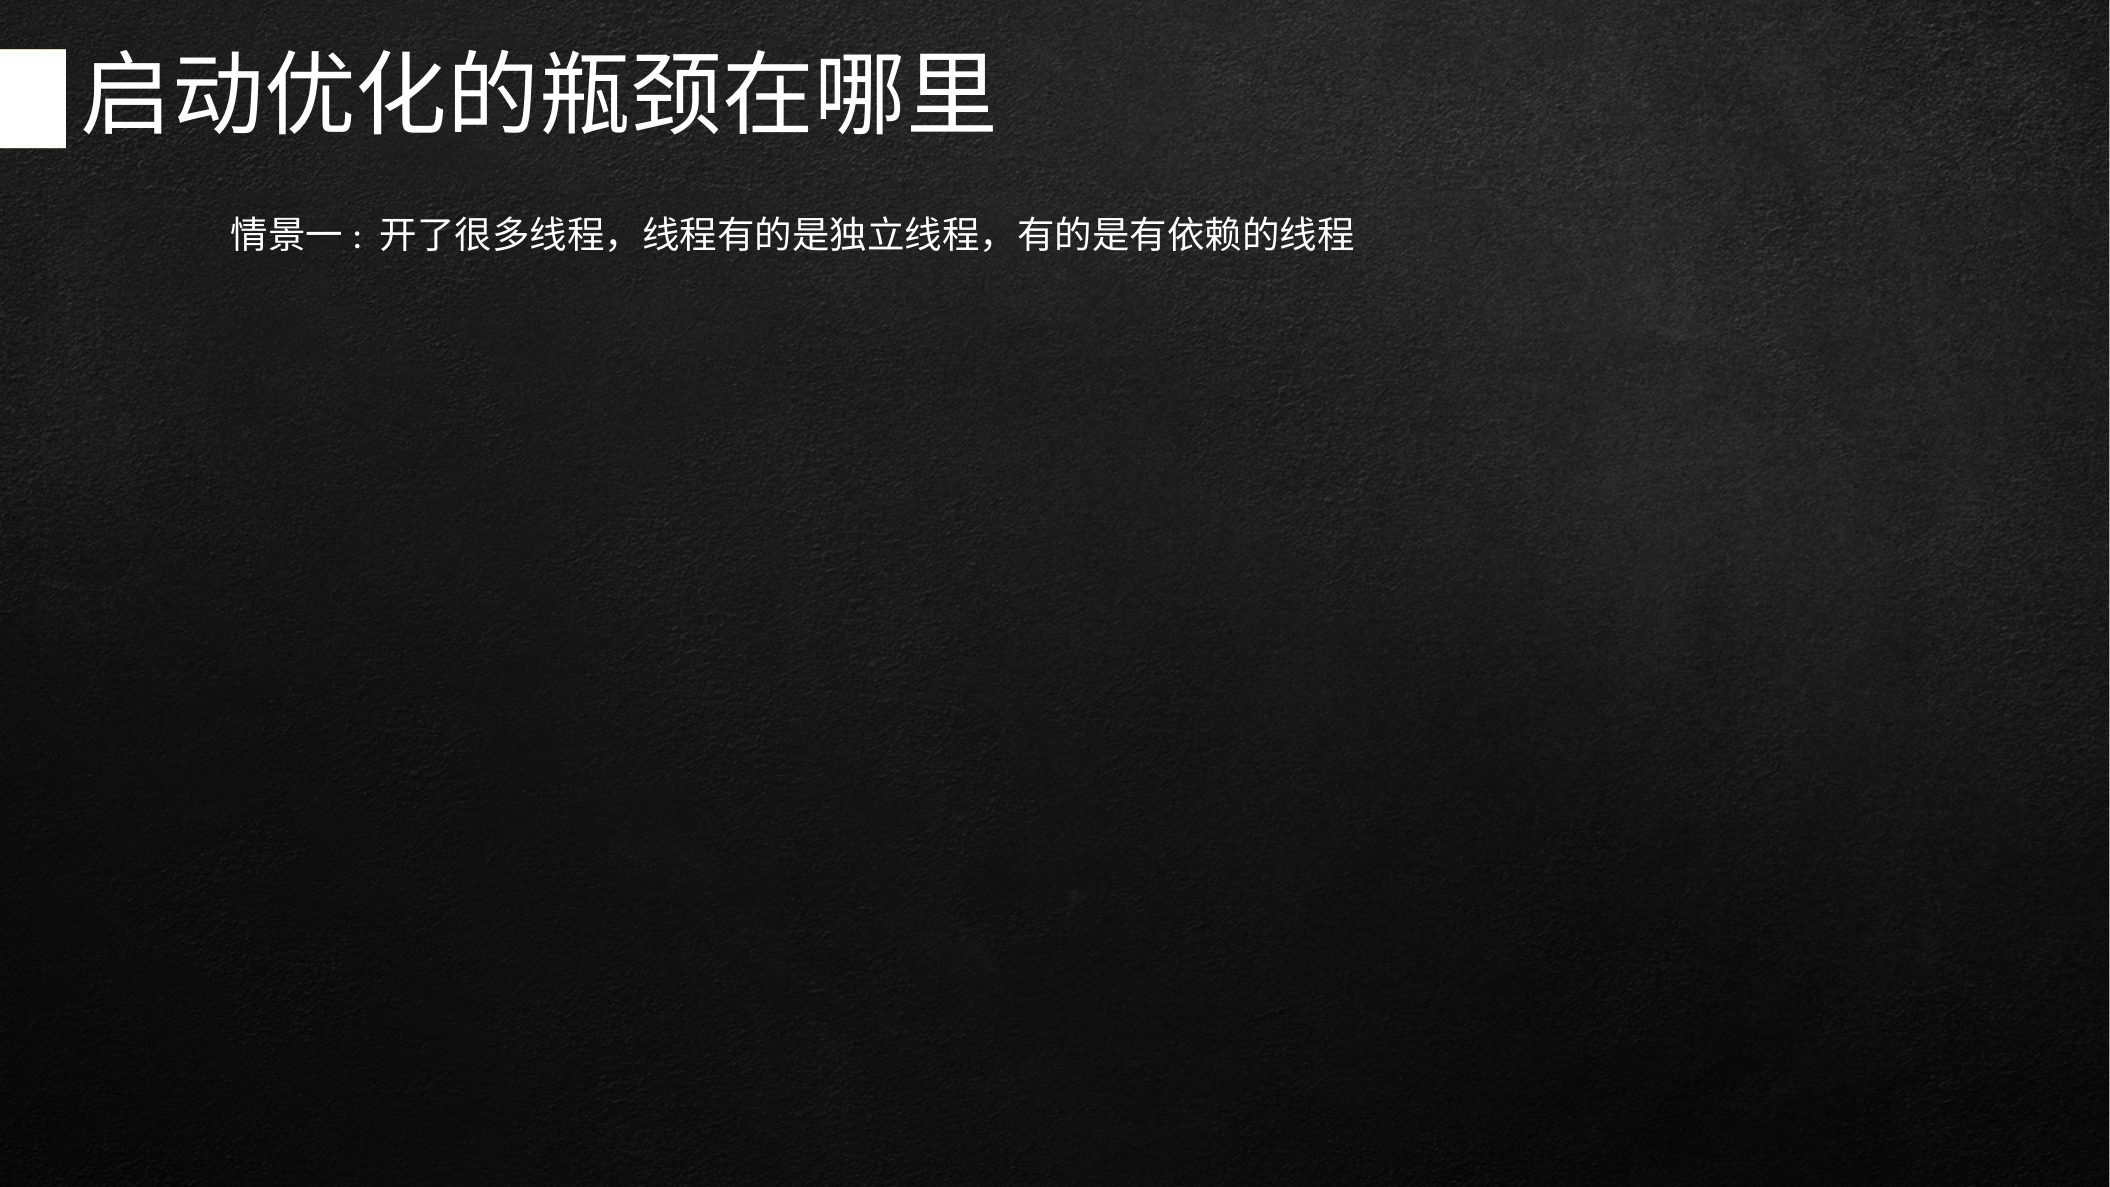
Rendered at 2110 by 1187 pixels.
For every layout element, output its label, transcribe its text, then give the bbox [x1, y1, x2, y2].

title 启动优化的瓶颈在哪里 [65, 47, 2044, 149]
picture [0, 0, 2110, 1187]
text_box 情景一: 开了很多线程，线程有的是独立线程，有的是有依赖的线程 [216, 203, 1551, 444]
